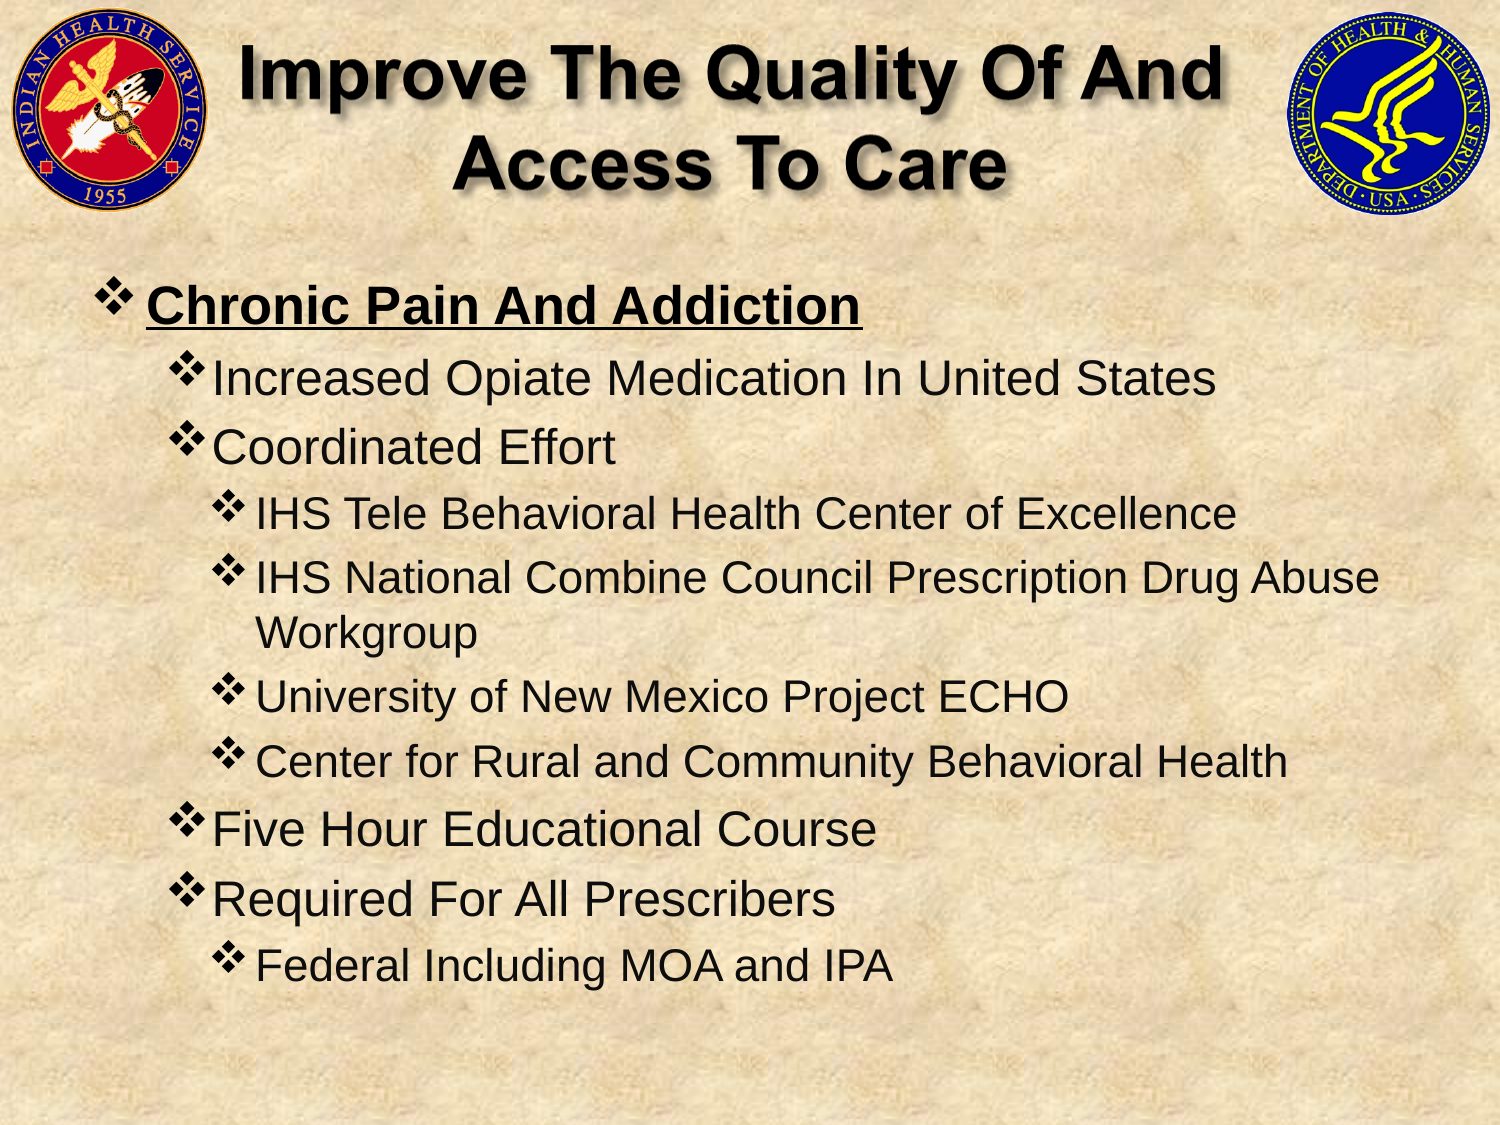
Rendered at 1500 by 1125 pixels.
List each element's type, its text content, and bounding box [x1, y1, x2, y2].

picture [0, 0, 1500, 1125]
list Chronic Pain And Addiction Increased Opiate Medication In United States Coordinated Effort IHS Tele Behavioral Health Center of Excellence IHS National Combine Council Prescription Drug Abuse Workgroup University of New Mexico Project ECHO Center for Rural and Community Behavioral Health Five Hour Educational Course Required For All Prescribers Federal Including MOA and IPA [75, 262, 1425, 1035]
